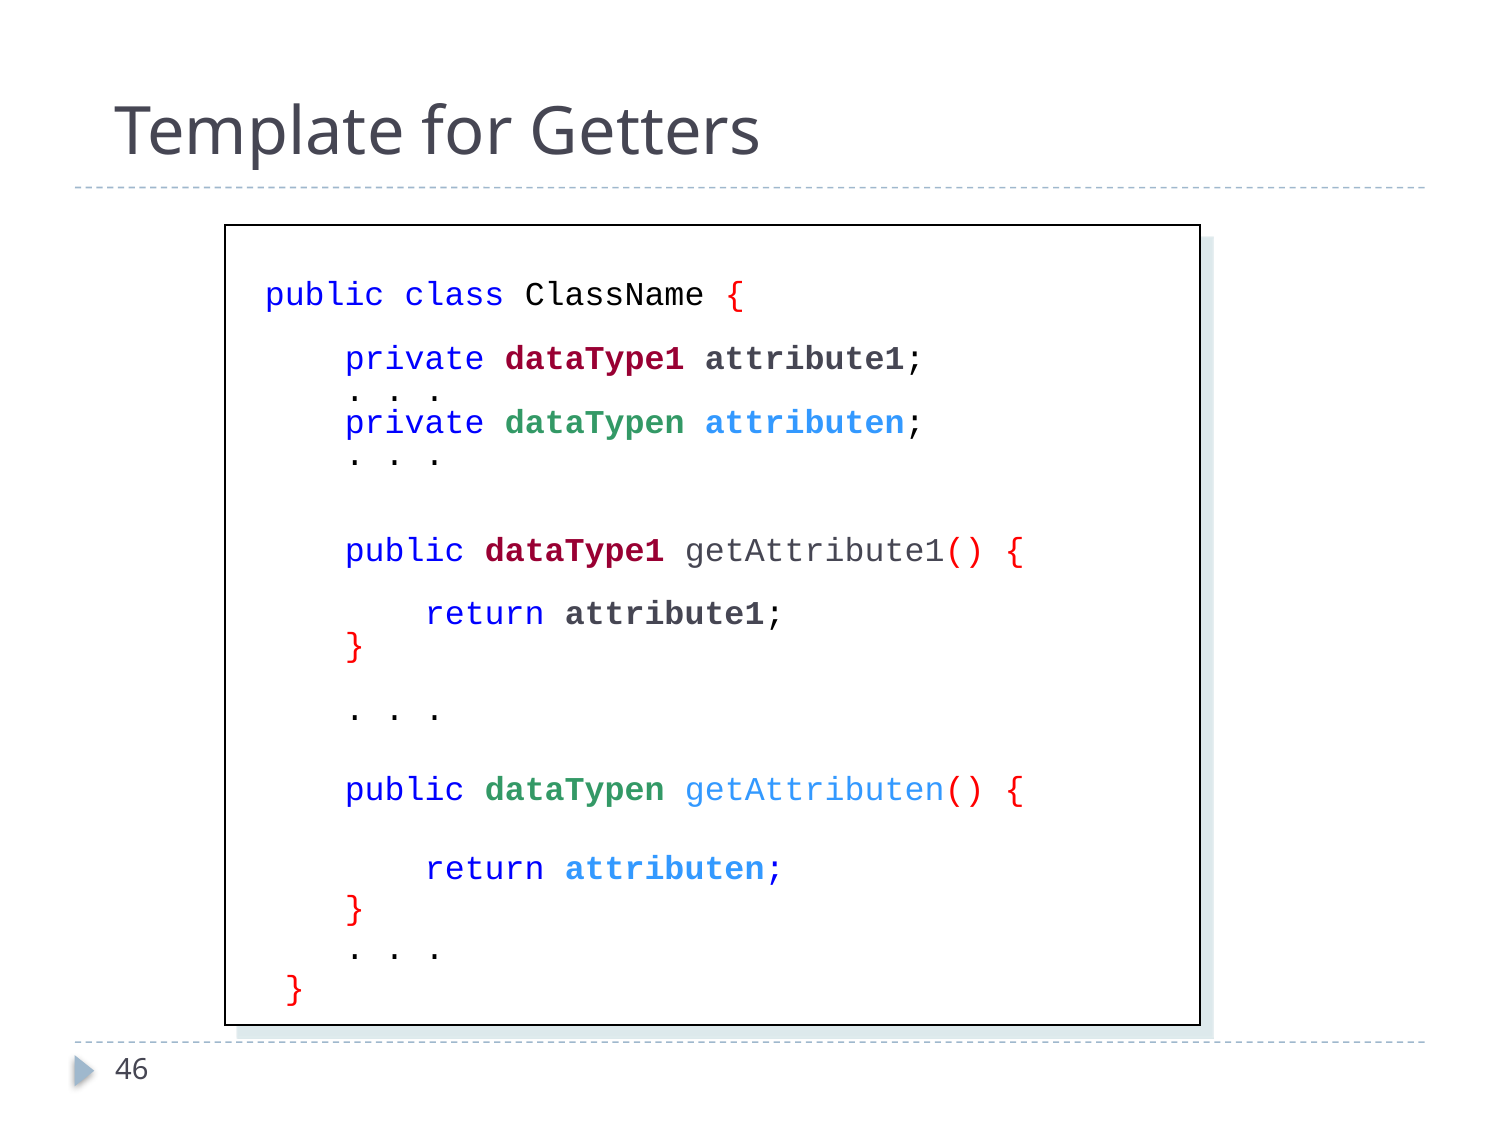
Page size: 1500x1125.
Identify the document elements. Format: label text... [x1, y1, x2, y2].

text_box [224, 224, 1201, 1026]
slide_number 46 [100, 1042, 426, 1103]
title Template for Getters [99, 37, 1375, 175]
